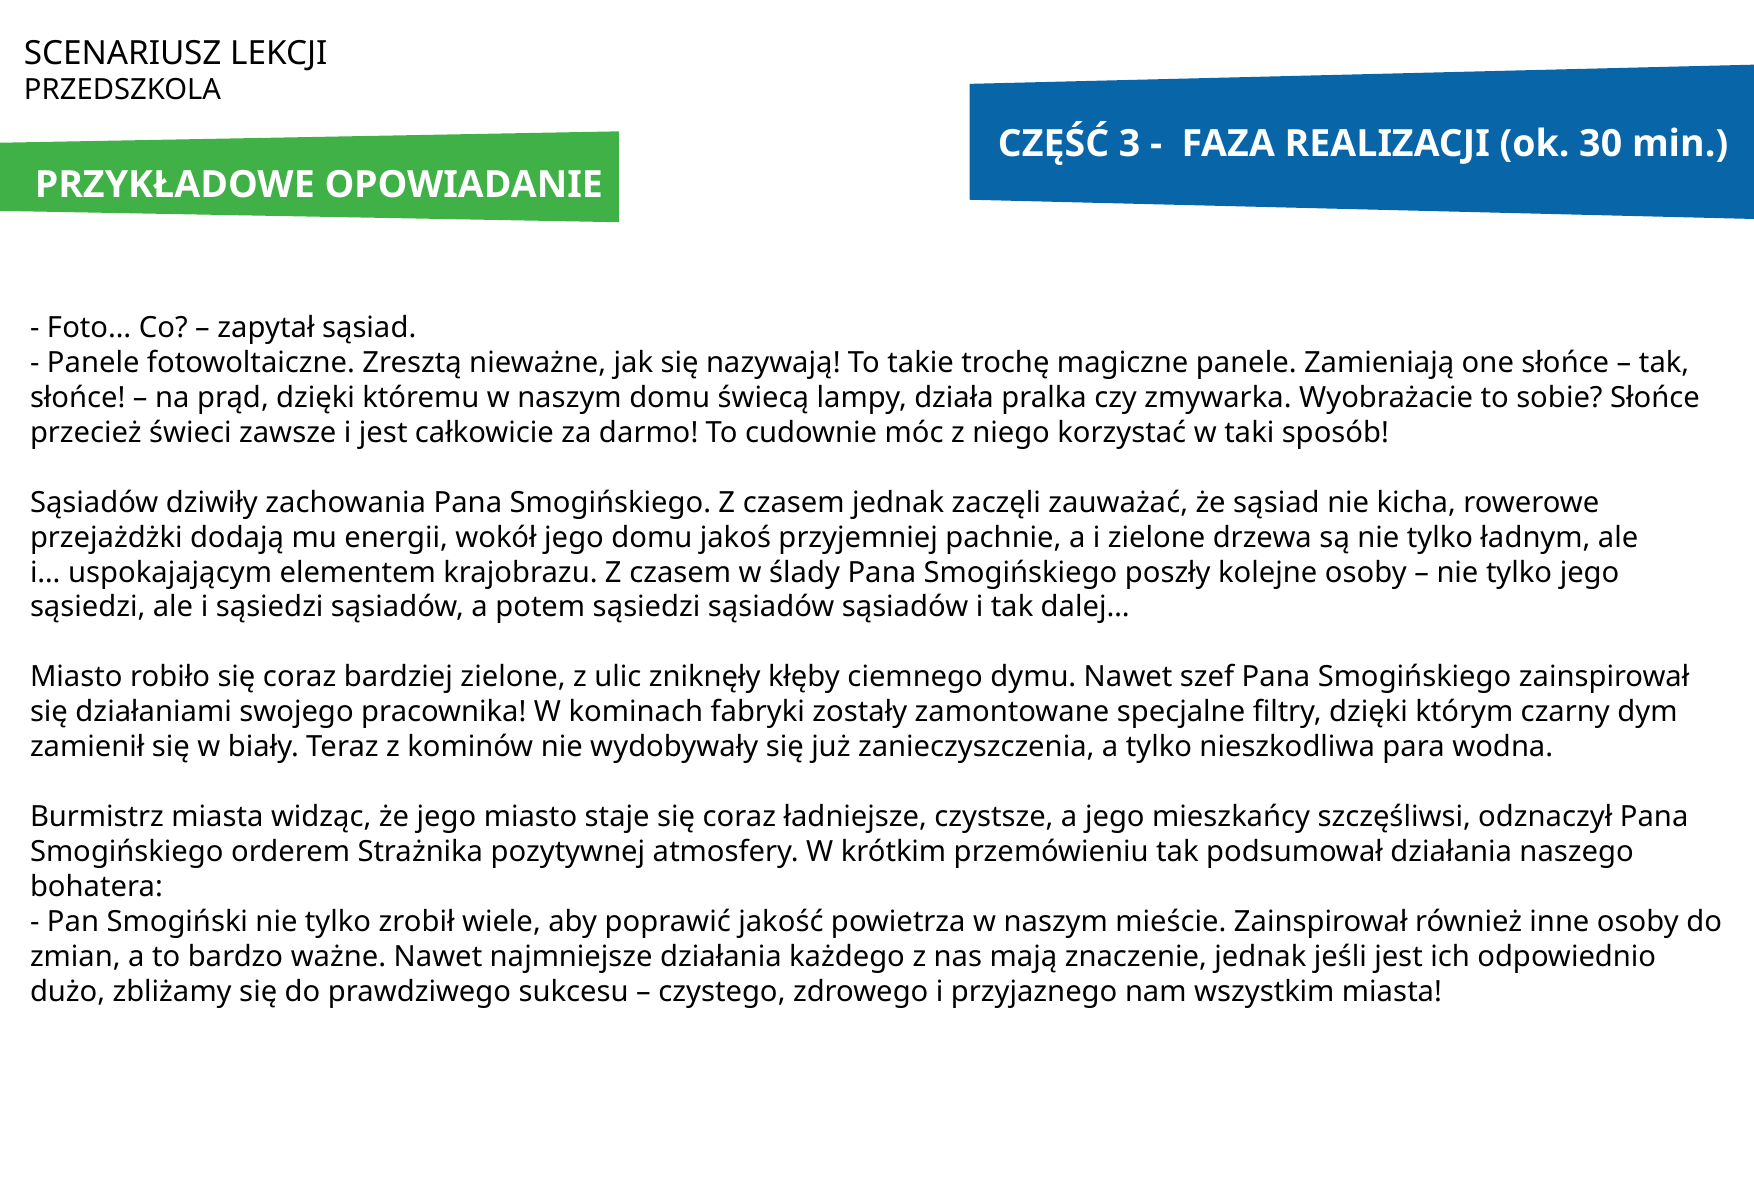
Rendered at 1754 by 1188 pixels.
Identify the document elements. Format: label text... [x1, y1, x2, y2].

text_box PRZYKŁADOWE OPOWIADANIE [20, 152, 619, 212]
text_box [968, 63, 1754, 221]
text_box [0, 130, 620, 224]
text_box - Foto… Co? – zapytał sąsiad. - Panele fotowoltaiczne. Zresztą nieważne, jak się nazywają! To takie trochę magiczne panele. Zamieniają one słońce – tak, słońce! – na prąd, dzięki któremu w naszym domu świecą lampy, działa pralka czy zmywarka. Wyobrażacie to sobie? Słońce przecież świeci zawsze i jest całkowicie za darmo! To cudownie móc z niego korzystać w taki sposób! Sąsiadów dziwiły zachowania Pana Smogińskiego. Z czasem jednak zaczęli zauważać, że sąsiad nie kicha, rowerowe przejażdżki dodają mu energii, wokół jego domu jakoś przyjemniej pachnie, a i zielone drzewa są nie tylko ładnym, ale i… uspokajającym elementem krajobrazu. Z czasem w ślady Pana Smogińskiego poszły kolejne osoby – nie tylko jego sąsiedzi, ale i sąsiedzi sąsiadów, a potem sąsiedzi sąsiadów sąsiadów i tak dalej… Miasto robiło się coraz bardziej zielone, z ulic zniknęły kłęby ciemnego dymu. Nawet szef Pana Smogińskiego zainspirował się działaniami swojego pracownika! W kominach fabryki zostały zamontowane specjalne filtry, dzięki którym czarny dym zamienił się w biały. Teraz z kominów nie wydobywały się już zanieczyszczenia, a tylko nieszkodliwa para wodna. Burmistrz miasta widząc, że jego miasto staje się coraz ładniejsze, czystsze, a jego mieszkańcy szczęśliwsi, odznaczył Pana Smogińskiego orderem Strażnika pozytywnej atmosfery. W krótkim przemówieniu tak podsumował działania naszego bohatera: - Pan Smogiński nie tylko zrobił wiele, aby poprawić jakość powietrza w naszym mieście. Zainspirował również inne osoby do zmian, a to bardzo ważne. Nawet najmniejsze działania każdego z nas mają znaczenie, jednak jeśli jest ich odpowiednio dużo, zbliżamy się do prawdziwego sukcesu – czystego, zdrowego i przyjaznego nam wszystkim miasta! [15, 265, 1739, 1015]
text_box SCENARIUSZ LEKCJI PRZEDSZKOLA [9, 23, 567, 114]
text_box CZĘŚĆ 3 - FAZA REALIZACJI (ok. 30 min.) [983, 111, 1745, 172]
